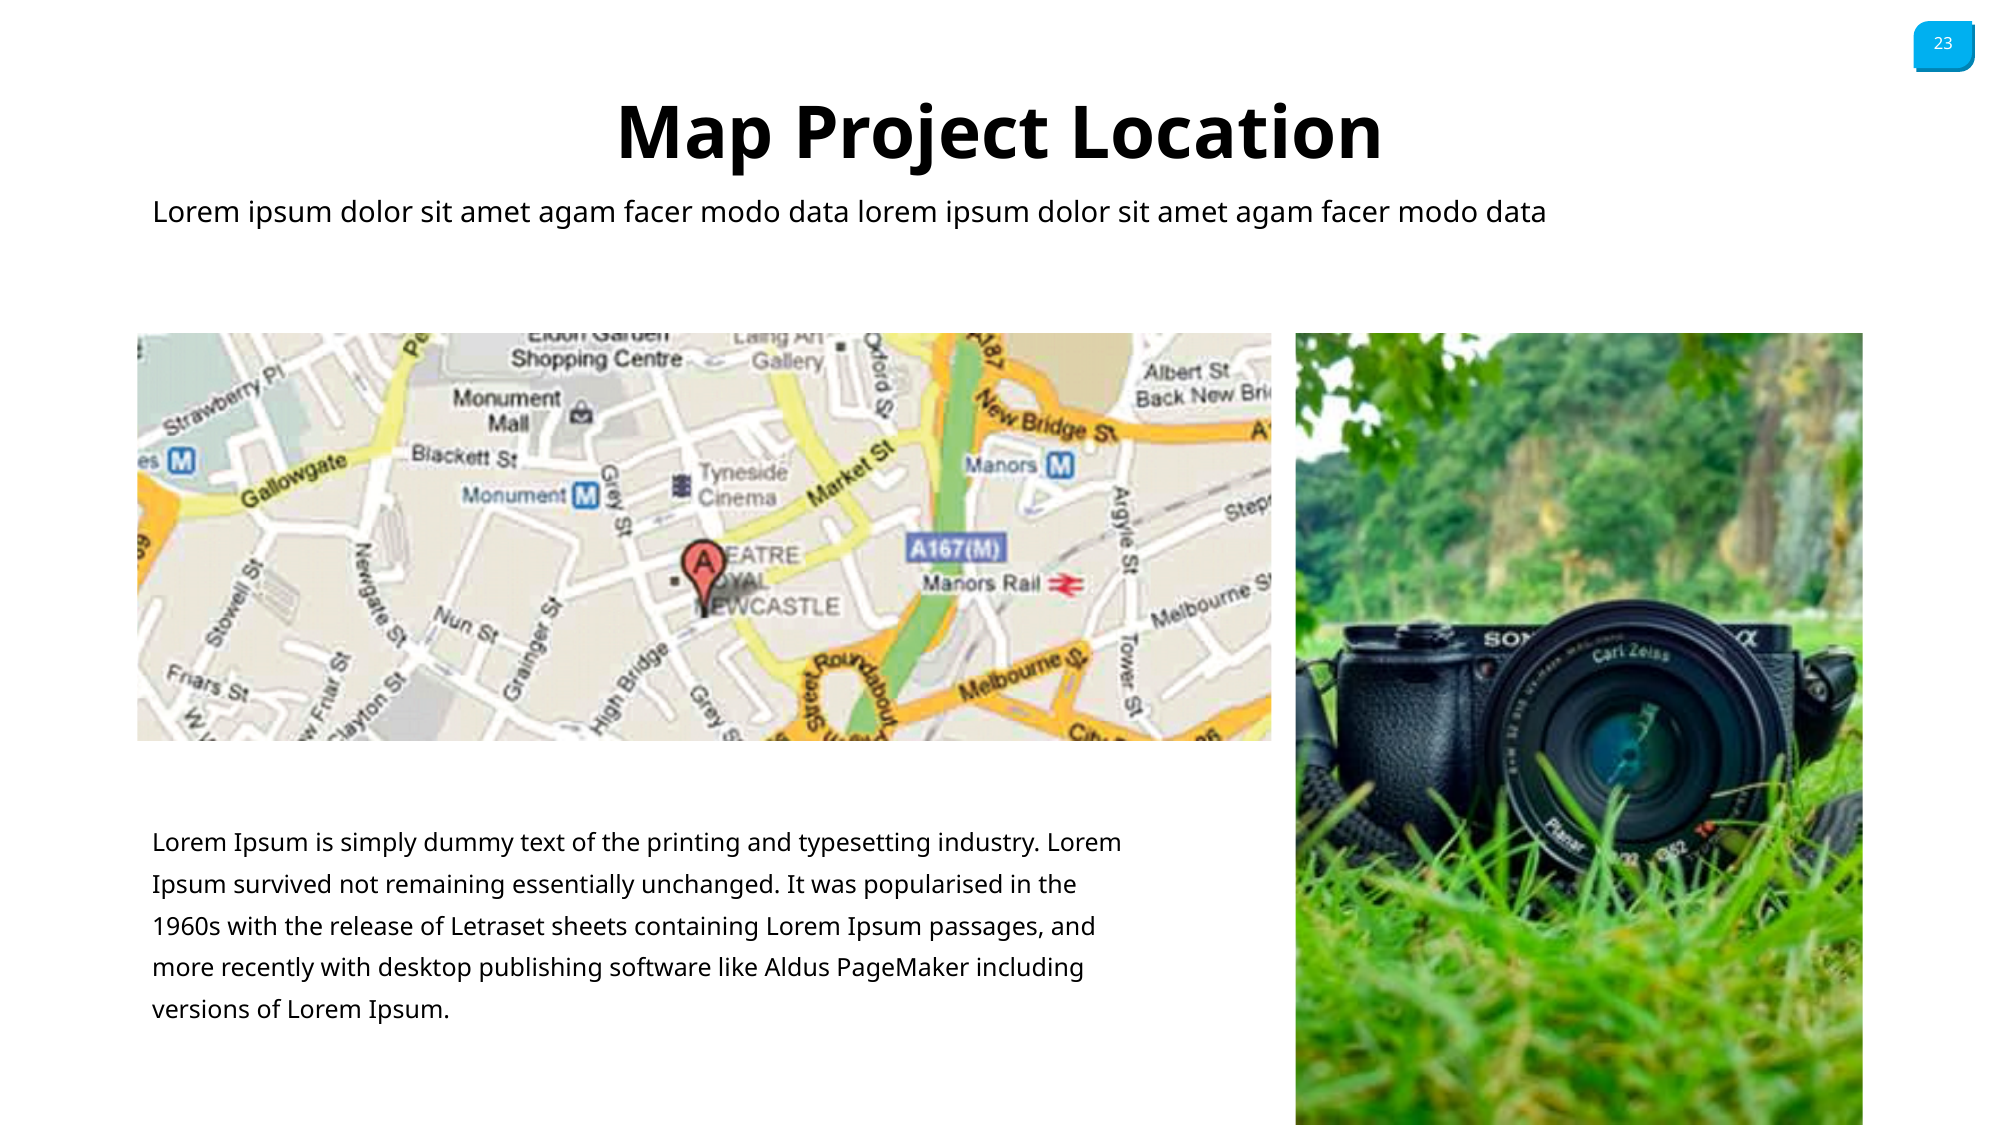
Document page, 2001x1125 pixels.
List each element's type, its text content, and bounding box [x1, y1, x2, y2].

subtitle Lorem ipsum dolor sit amet agam facer modo data lorem ipsum dolor sit amet agam facer modo data [137, 186, 1863, 227]
title Map Project Location [137, 78, 1863, 186]
picture [1295, 333, 1863, 1125]
text_box Lorem Ipsum is simply dummy text of the printing and typesetting industry. Lorem Ipsum survived not remaining essentially unchanged. It was popularised in the 1960s with the release of Letraset sheets containing Lorem Ipsum passages, and more recently with desktop publishing software like Aldus PageMaker including versions of Lorem Ipsum. [137, 807, 1158, 1031]
picture [137, 333, 1272, 741]
